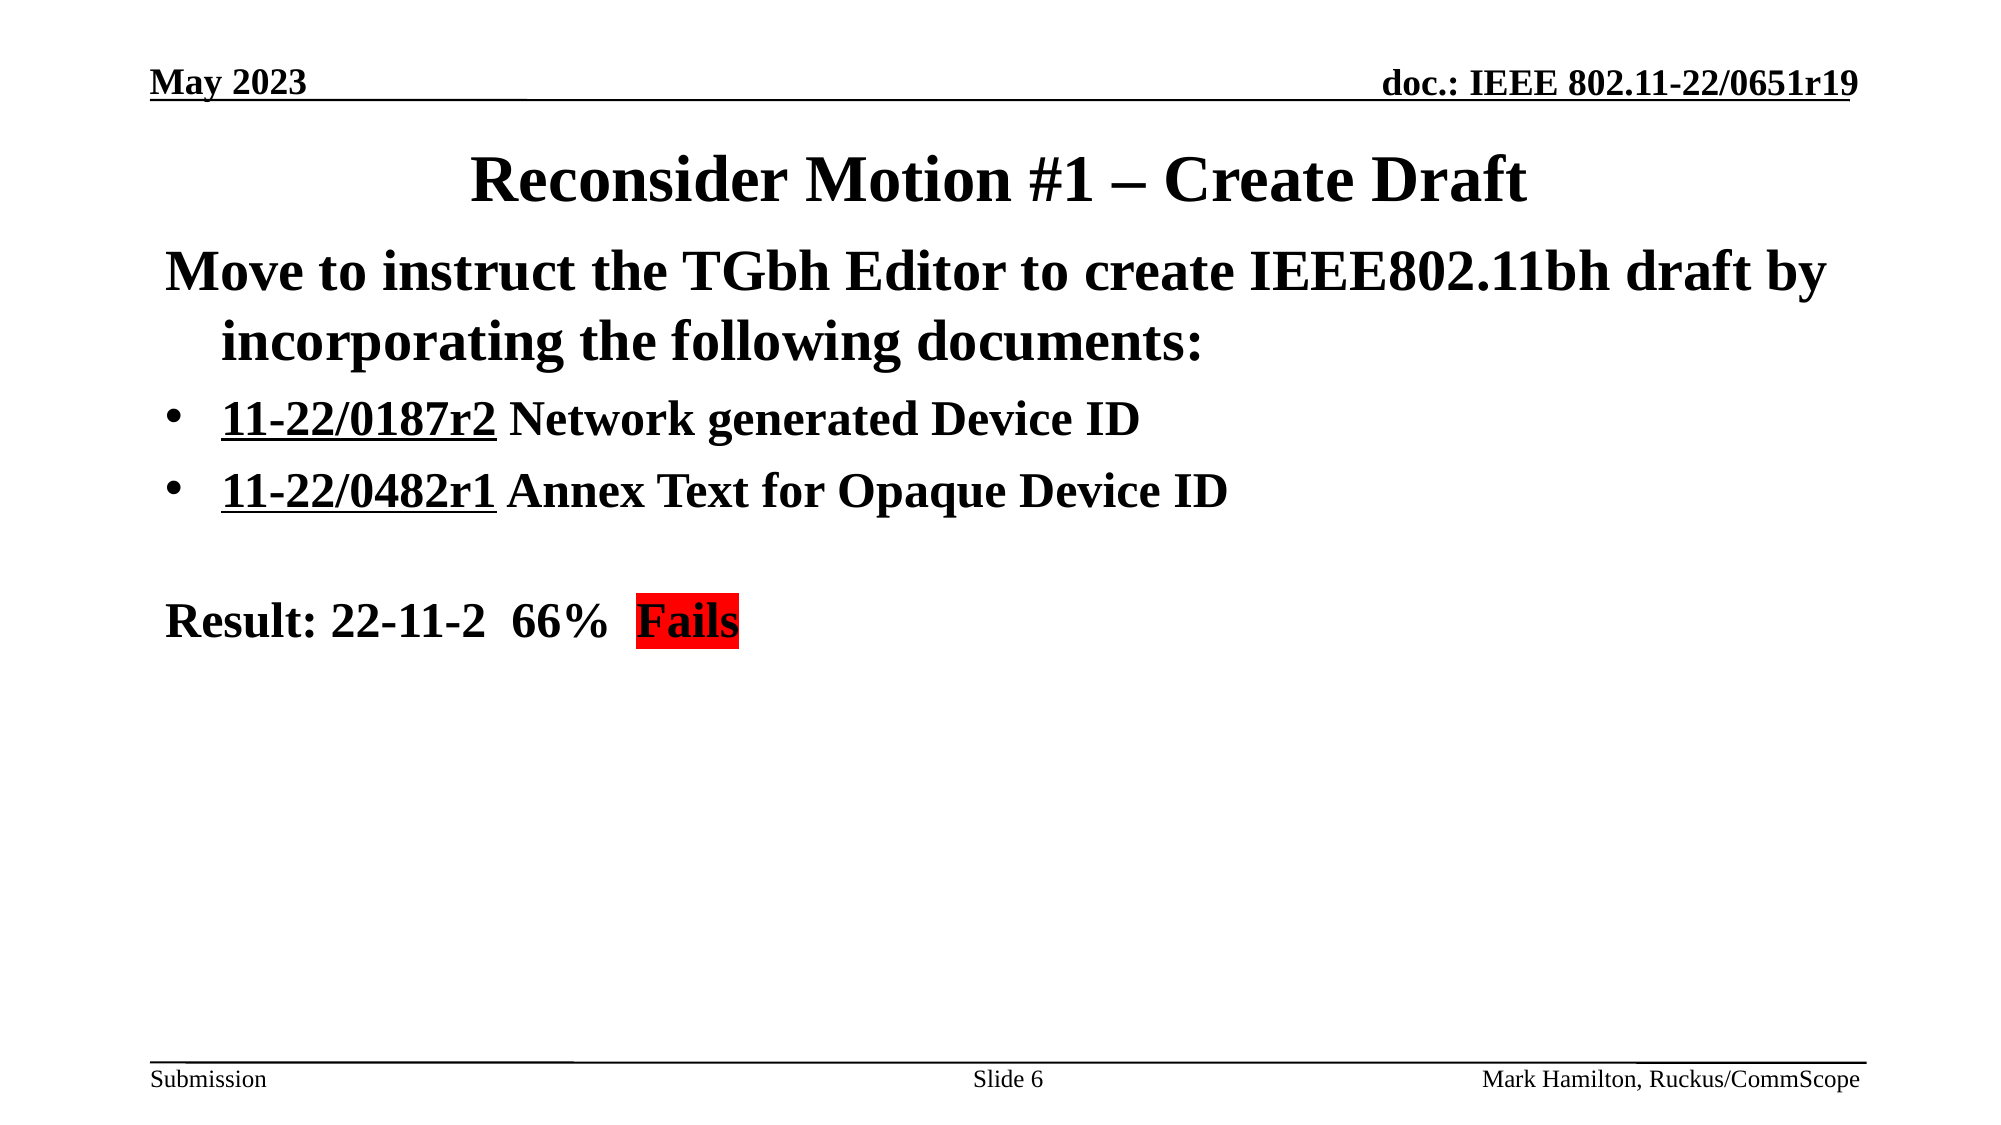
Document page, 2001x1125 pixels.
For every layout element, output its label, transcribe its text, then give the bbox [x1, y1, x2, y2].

list Move to instruct the TGbh Editor to create IEEE802.11bh draft by incorporating the following documents: 11-22/0187r2 Network generated Device ID 11-22/0482r1 Annex Text for Opaque Device ID Result: 22-11-2 66% Fails [149, 224, 1850, 1063]
slide_number Slide 6 [950, 1061, 1067, 1123]
title Reconsider Motion #1 – Create Draft [149, 112, 1850, 224]
